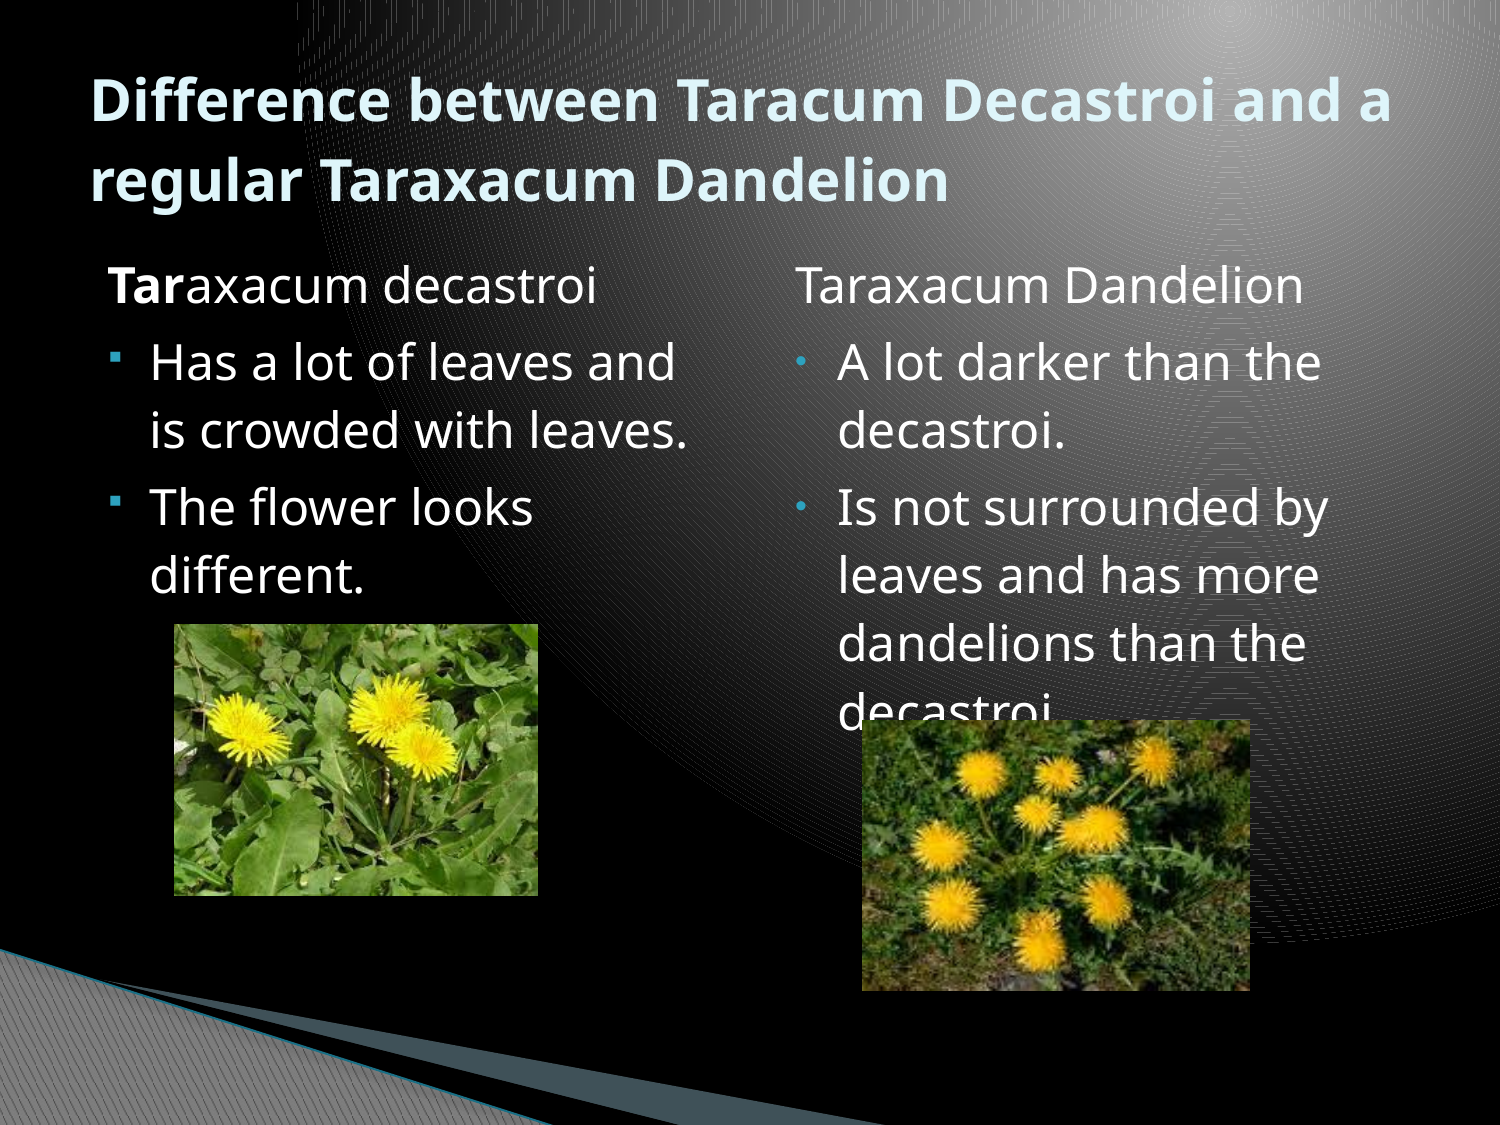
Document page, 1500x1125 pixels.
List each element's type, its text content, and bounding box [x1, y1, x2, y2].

picture [862, 720, 1251, 991]
list Taraxacum decastroi Has a lot of leaves and is crowded with leaves. The flower looks different. [75, 243, 738, 986]
title Difference between Taracum Decastroi and a regular Taraxacum Dandelion [75, 45, 1425, 233]
list Taraxacum Dandelion A lot darker than the decastroi. Is not surrounded by leaves and has more dandelions than the decastroi. [762, 243, 1425, 986]
picture [174, 624, 538, 896]
picture [0, 952, 543, 1125]
